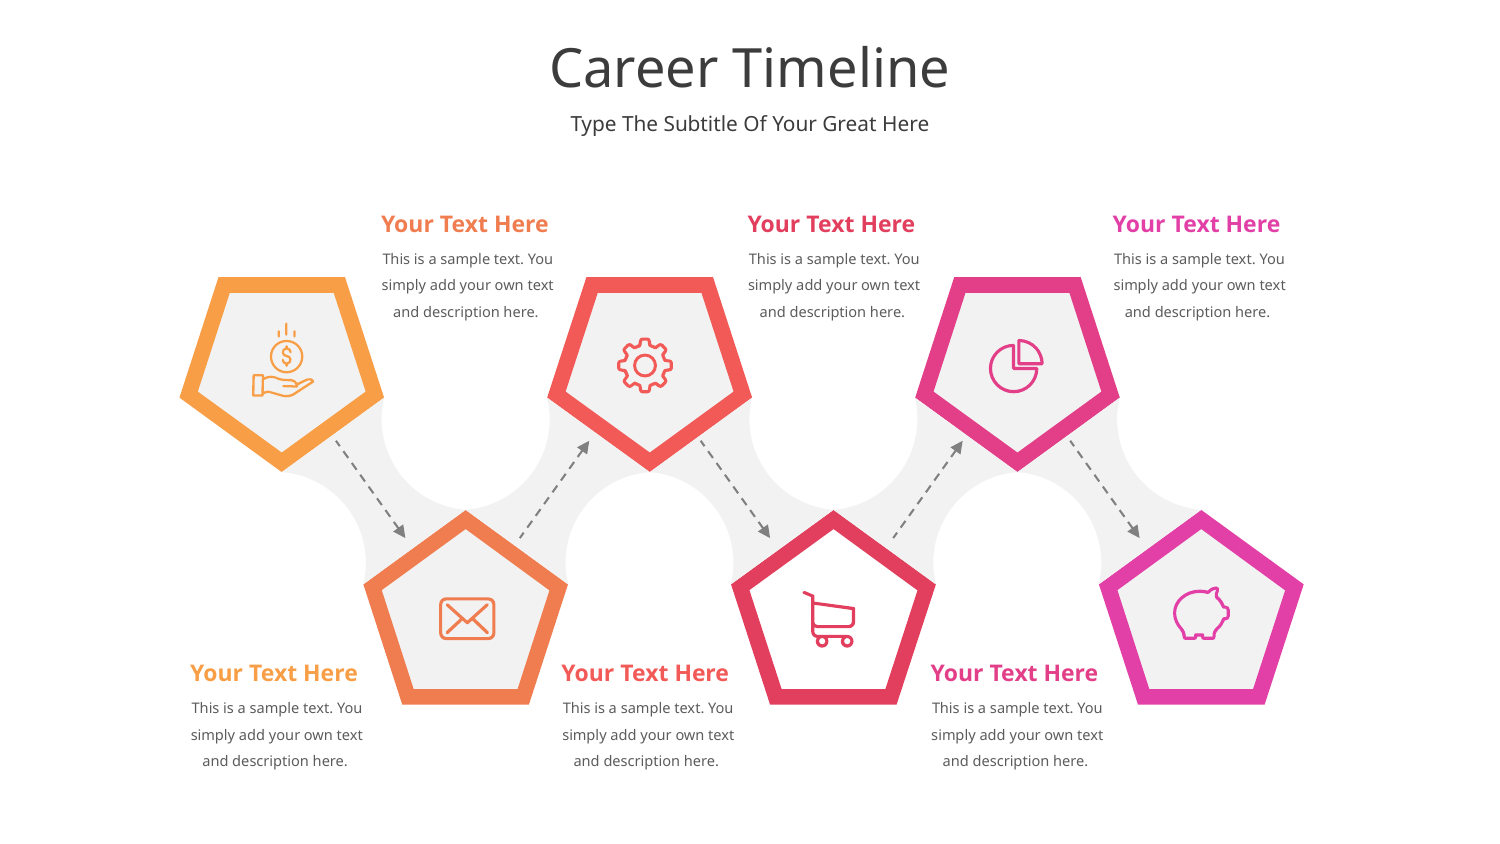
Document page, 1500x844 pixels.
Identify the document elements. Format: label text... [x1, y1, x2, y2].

text_box [915, 397, 1018, 493]
text_box [179, 277, 384, 472]
text_box This is a sample text. You simply add your own text and description here. [190, 690, 364, 770]
text_box This is a sample text. You simply add your own text and description here. [747, 241, 921, 321]
text_box Your Text Here [173, 658, 381, 687]
text_box [567, 293, 733, 451]
text_box This is a sample text. You simply add your own text and description here. [930, 690, 1104, 770]
text_box Your Text Here [545, 658, 752, 687]
list Type The Subtitle Of Your Great Here [63, 108, 1437, 138]
text_box [935, 293, 1100, 452]
text_box [199, 293, 365, 451]
text_box [802, 591, 856, 648]
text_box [988, 338, 1044, 394]
text_box [730, 482, 833, 585]
text_box [731, 511, 936, 705]
text_box [363, 485, 465, 585]
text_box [700, 440, 771, 539]
text_box [915, 277, 1120, 471]
text_box [547, 277, 752, 471]
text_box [1069, 440, 1140, 539]
text_box [833, 486, 936, 585]
text_box [1173, 586, 1230, 640]
text_box [465, 491, 568, 585]
text_box [281, 397, 385, 491]
text_box [750, 530, 916, 689]
text_box [1099, 510, 1304, 705]
title Career Timeline [63, 25, 1437, 107]
text_box [383, 530, 548, 689]
text_box This is a sample text. You simply add your own text and description here. [381, 241, 555, 321]
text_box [335, 440, 406, 539]
text_box Your Text Here [364, 209, 571, 237]
text_box [1118, 530, 1284, 689]
text_box Your Text Here [1096, 209, 1303, 237]
text_box [1098, 483, 1202, 585]
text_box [519, 440, 590, 539]
text_box [650, 397, 753, 489]
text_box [438, 597, 496, 641]
text_box [547, 397, 650, 497]
text_box Your Text Here [731, 209, 938, 237]
text_box This is a sample text. You simply add your own text and description here. [561, 690, 735, 770]
text_box [1018, 397, 1120, 490]
text_box [363, 511, 568, 705]
text_box This is a sample text. You simply add your own text and description here. [1113, 241, 1287, 321]
text_box Your Text Here [914, 658, 1121, 687]
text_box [893, 440, 963, 539]
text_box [251, 322, 315, 398]
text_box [616, 337, 674, 394]
